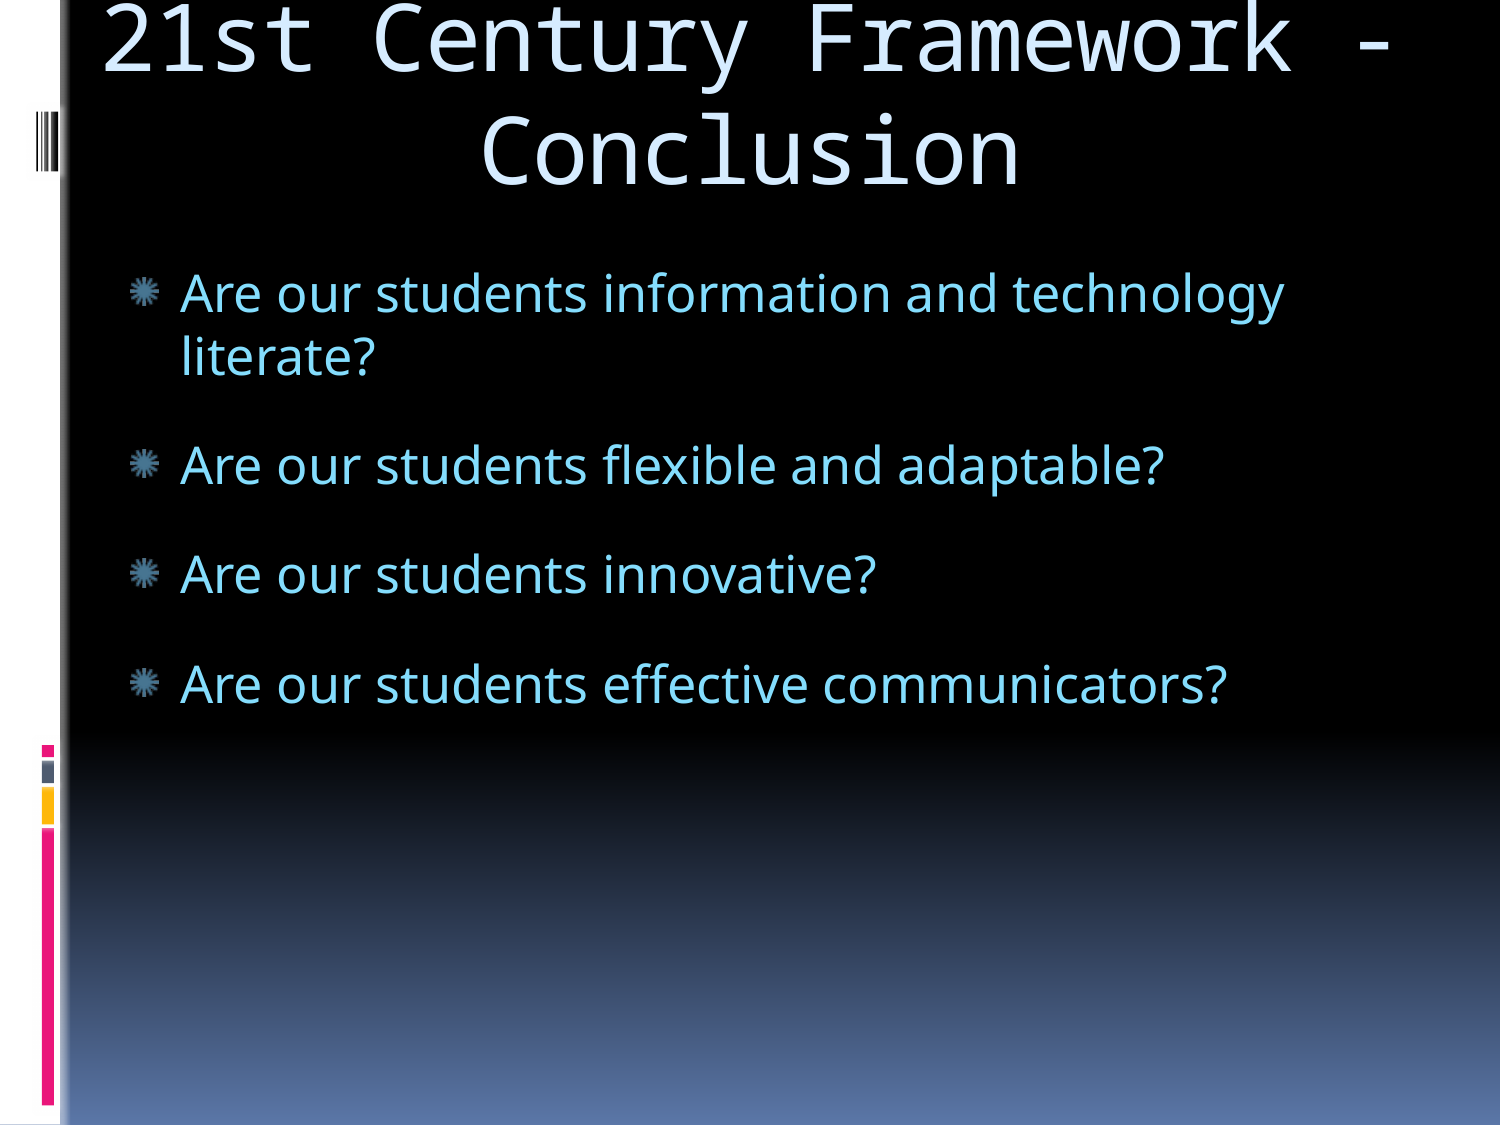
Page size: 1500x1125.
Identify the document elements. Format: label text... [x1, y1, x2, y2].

picture [130, 449, 159, 478]
picture [130, 668, 159, 697]
list Are our students information and technology literate? Are our students flexible and adaptable? Are our students innovative? Are our students effective communicators? [120, 167, 1380, 808]
picture [130, 558, 159, 588]
picture [130, 277, 159, 306]
title 21st Century Framework - Conclusion [30, 0, 1470, 252]
